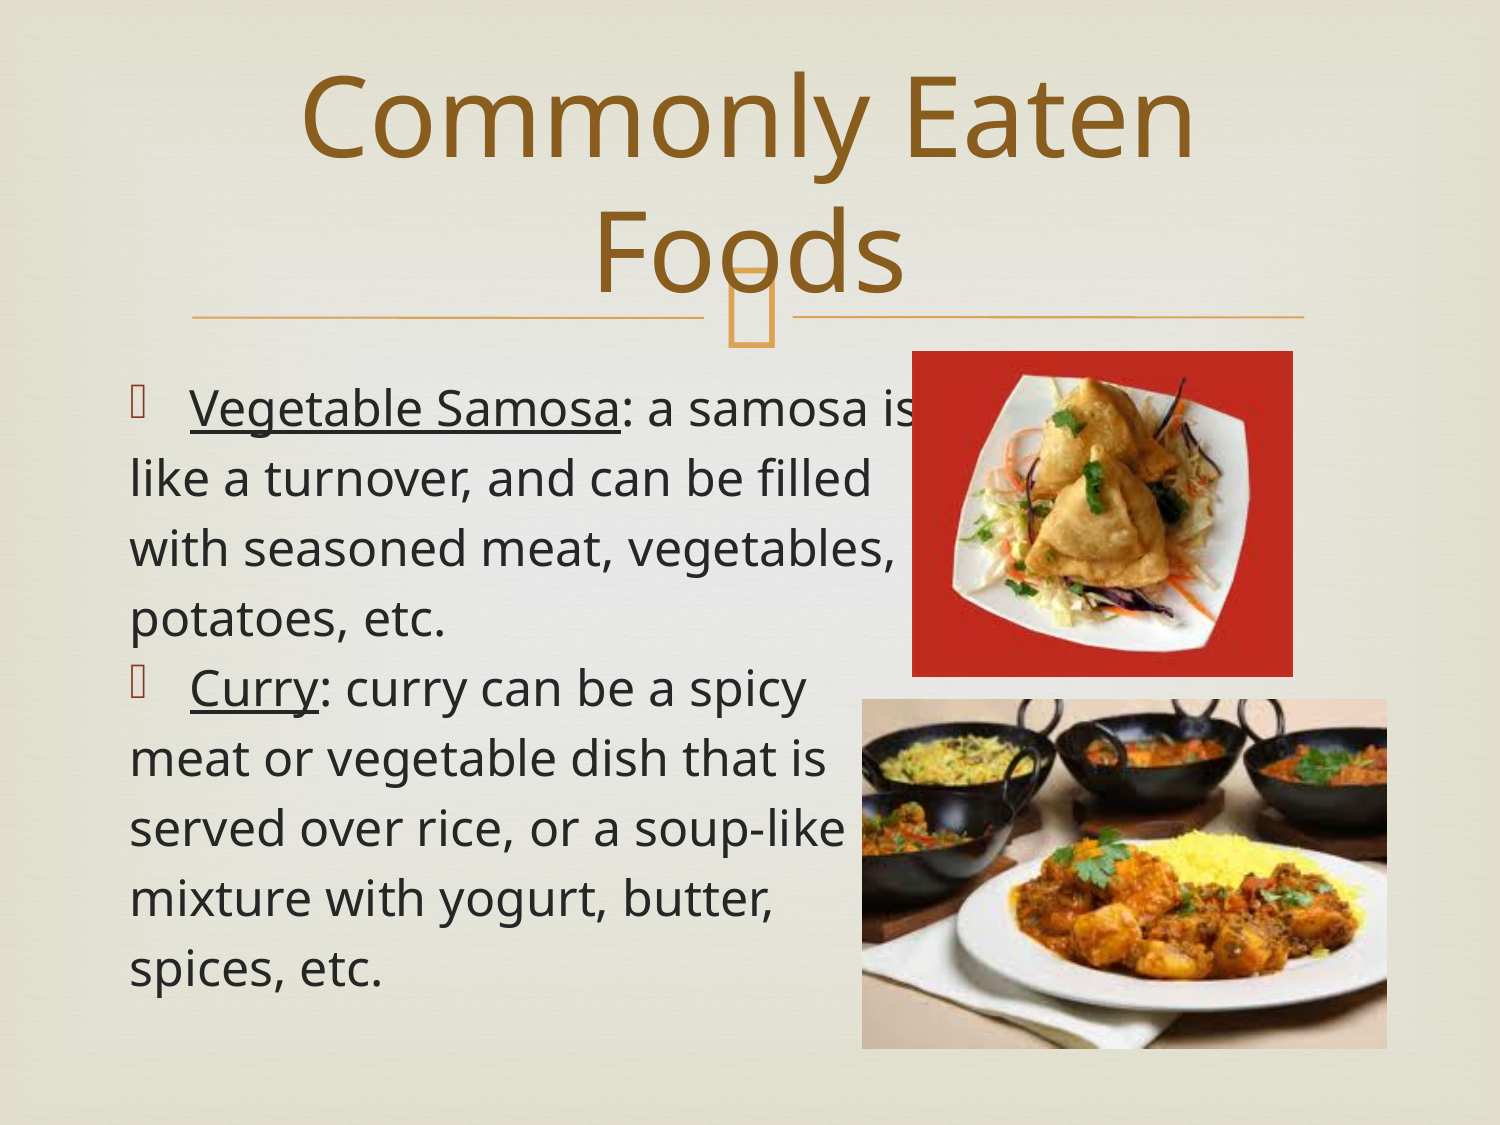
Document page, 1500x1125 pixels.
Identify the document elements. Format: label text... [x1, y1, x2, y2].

picture [911, 350, 1293, 677]
title Commonly Eaten Foods [112, 93, 1386, 267]
picture [861, 699, 1387, 1049]
list Vegetable Samosa: a samosa is like a turnover, and can be filled with seasoned meat, vegetables, potatoes, etc. Curry: curry can be a spicy meat or vegetable dish that is served over rice, or a soup-like mixture with yogurt, butter, spices, etc. [114, 368, 1386, 1025]
